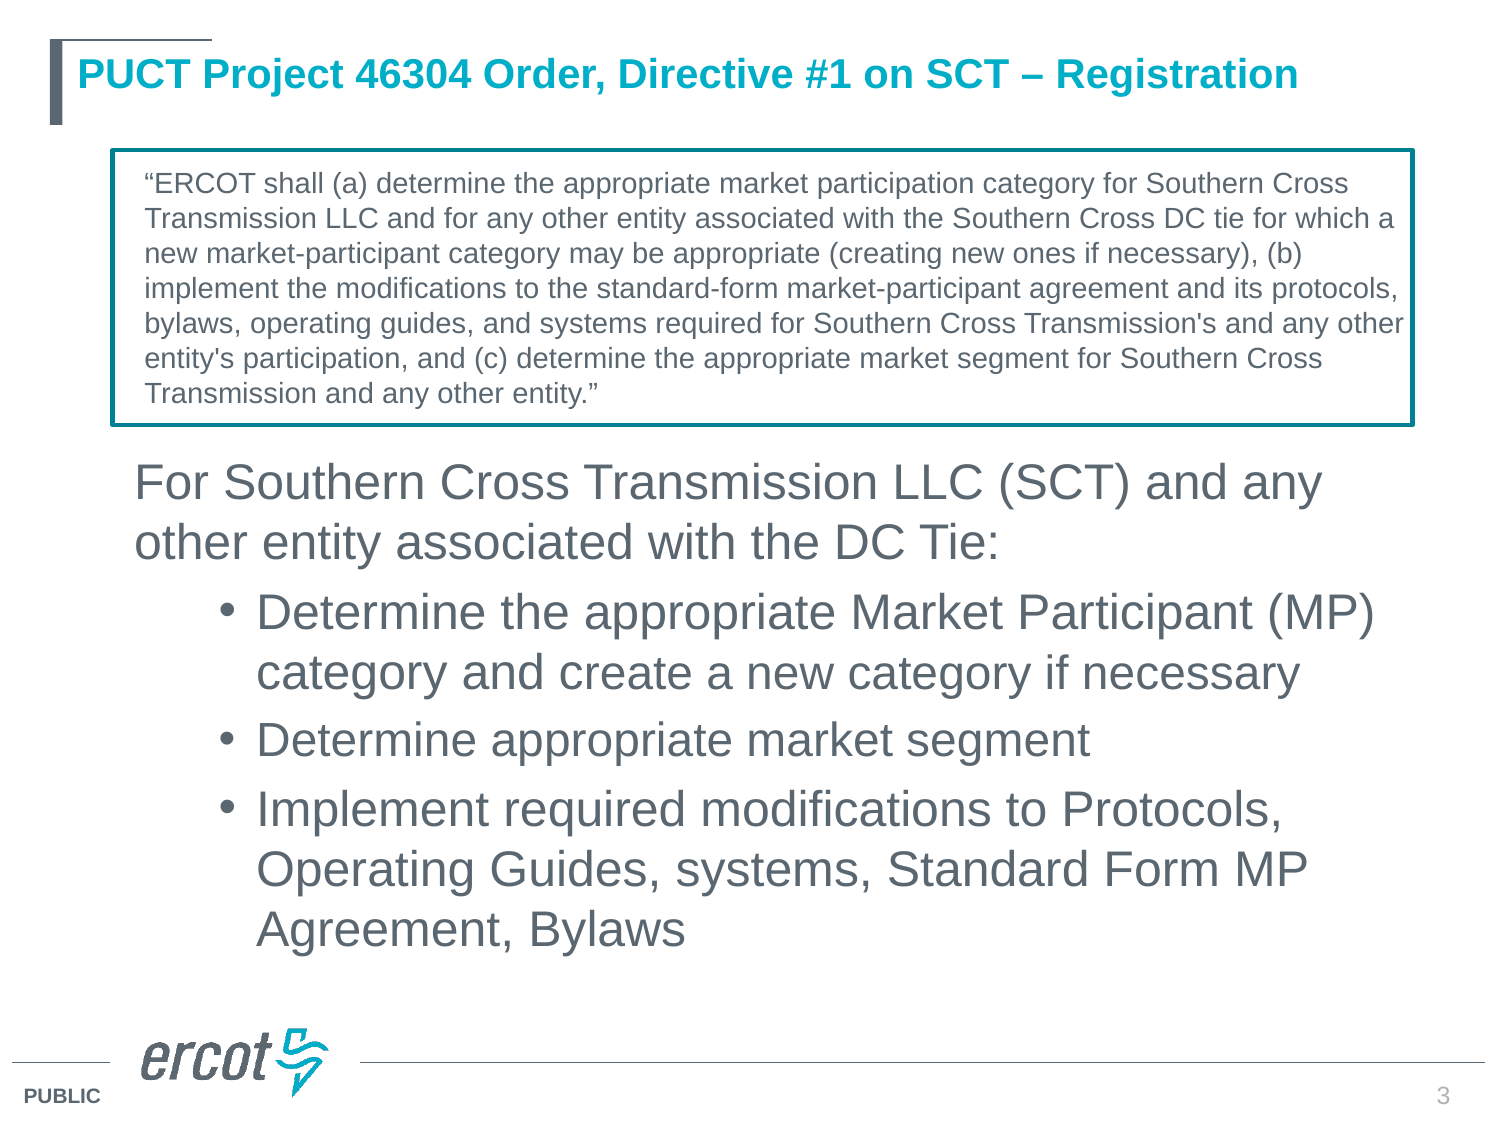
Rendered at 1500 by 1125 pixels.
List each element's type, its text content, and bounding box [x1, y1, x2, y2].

list “ERCOT shall (a) determine the appropriate market participation category for Southern Cross Transmission LLC and for any other entity associated with the Southern Cross DC tie for which a new market-participant category may be appropriate (creating new ones if necessary), (b) implement the modifications to the standard-form market-participant agreement and its protocols, bylaws, operating guides, and systems required for Southern Cross Transmission's and any other entity's participation, and (c) determine the appropriate market segment for Southern Cross Transmission and any other entity.” For Southern Cross Transmission LLC (SCT) and any other entity associated with the DC Tie: Determine the appropriate Market Participant (MP) category and create a new category if necessary Determine appropriate market segment Implement required modifications to Protocols, Operating Guides, systems, Standard Form MP Agreement, Bylaws [53, 157, 1441, 975]
picture [137, 1024, 332, 1100]
title PUCT Project 46304 Order, Directive #1 on SCT – Registration [62, 39, 1450, 125]
text_box [110, 148, 1415, 427]
slide_number 3 [1400, 1076, 1488, 1113]
text_box [61, 688, 1448, 868]
text_box [323, 507, 1500, 583]
